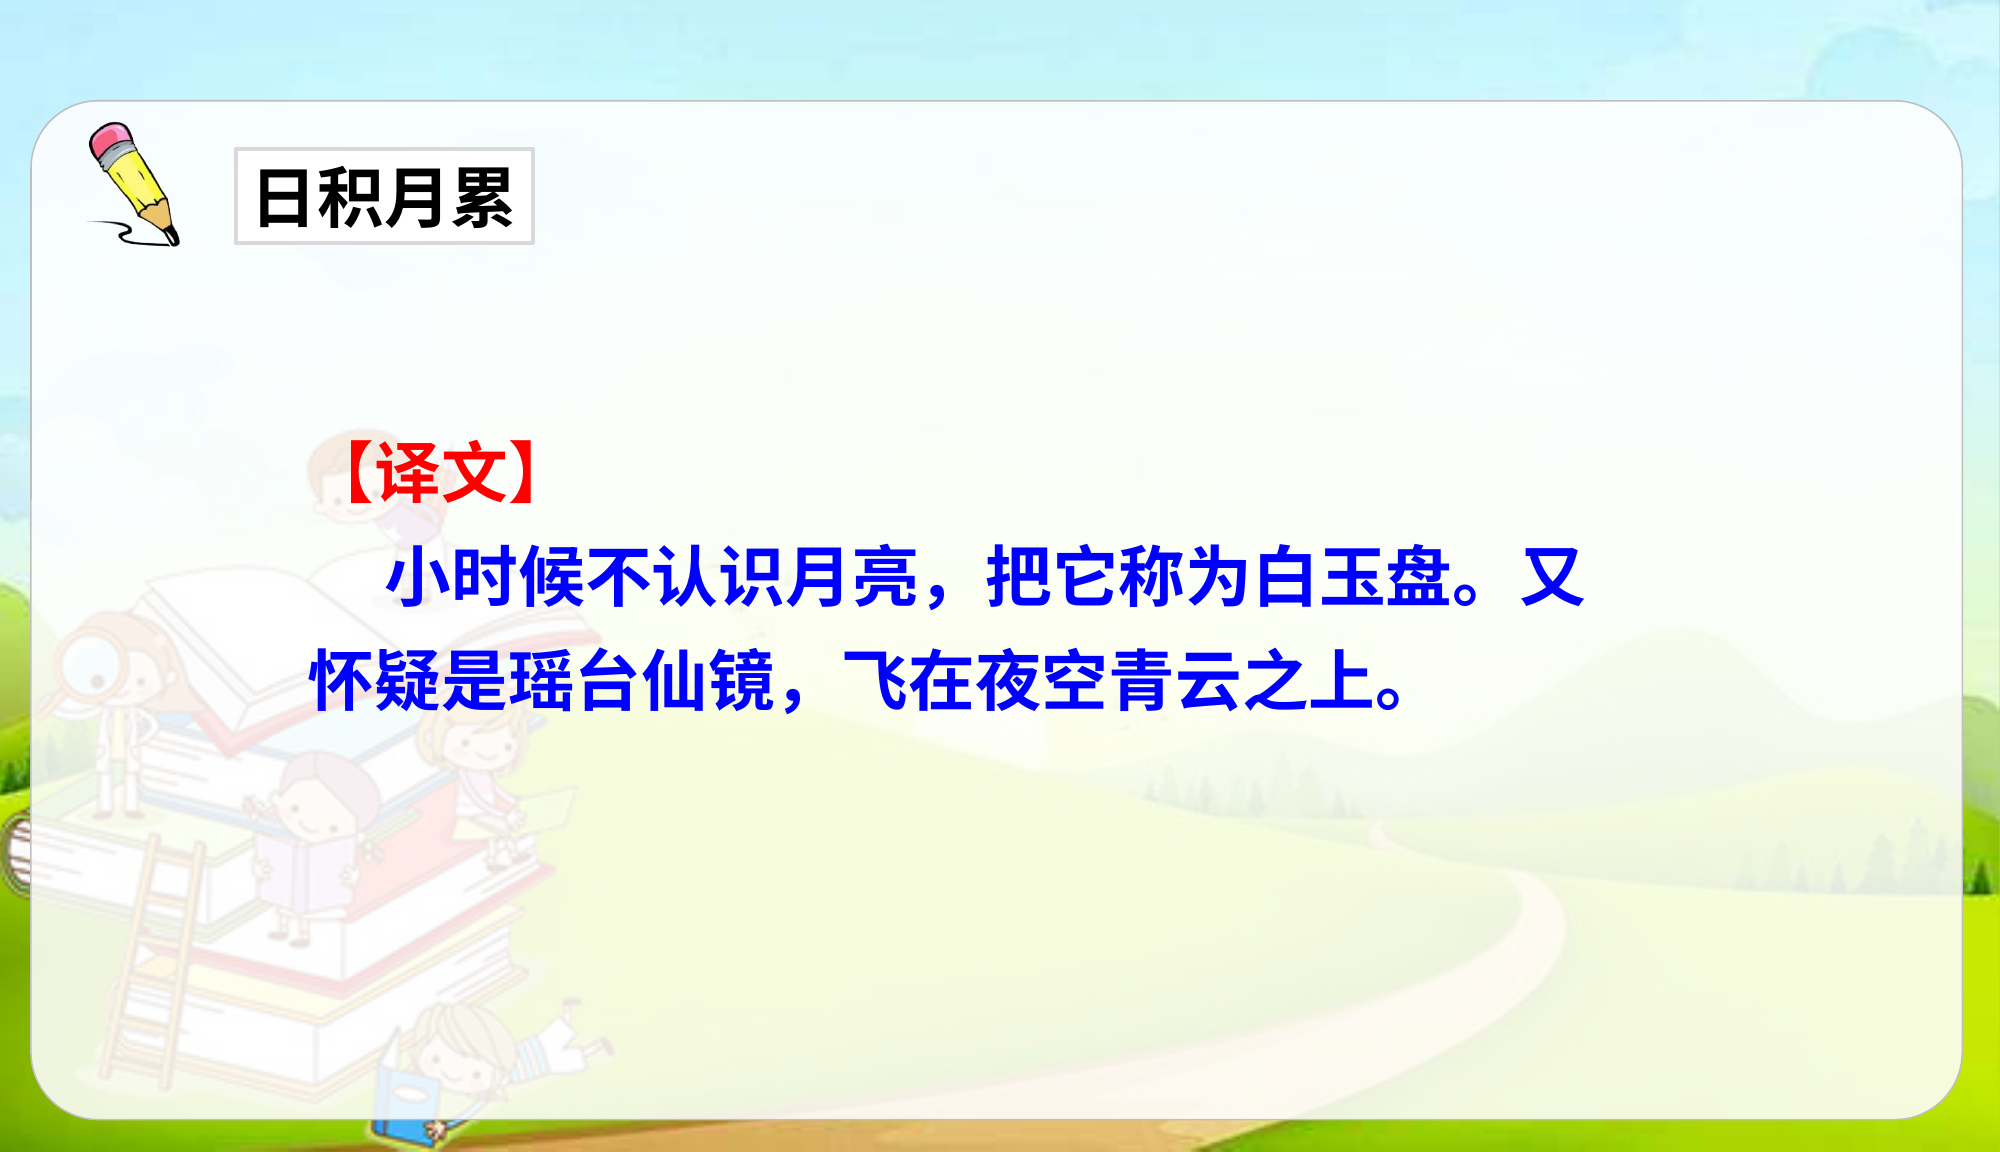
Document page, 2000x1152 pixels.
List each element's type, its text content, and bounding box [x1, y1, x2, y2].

text_box 【译文】 小时候不认识月亮，把它称为白玉盘。又怀疑是瑶台仙镜，飞在夜空青云之上。 [293, 399, 1643, 727]
picture [0, 0, 2000, 1152]
text_box 日积月累 [234, 147, 535, 245]
